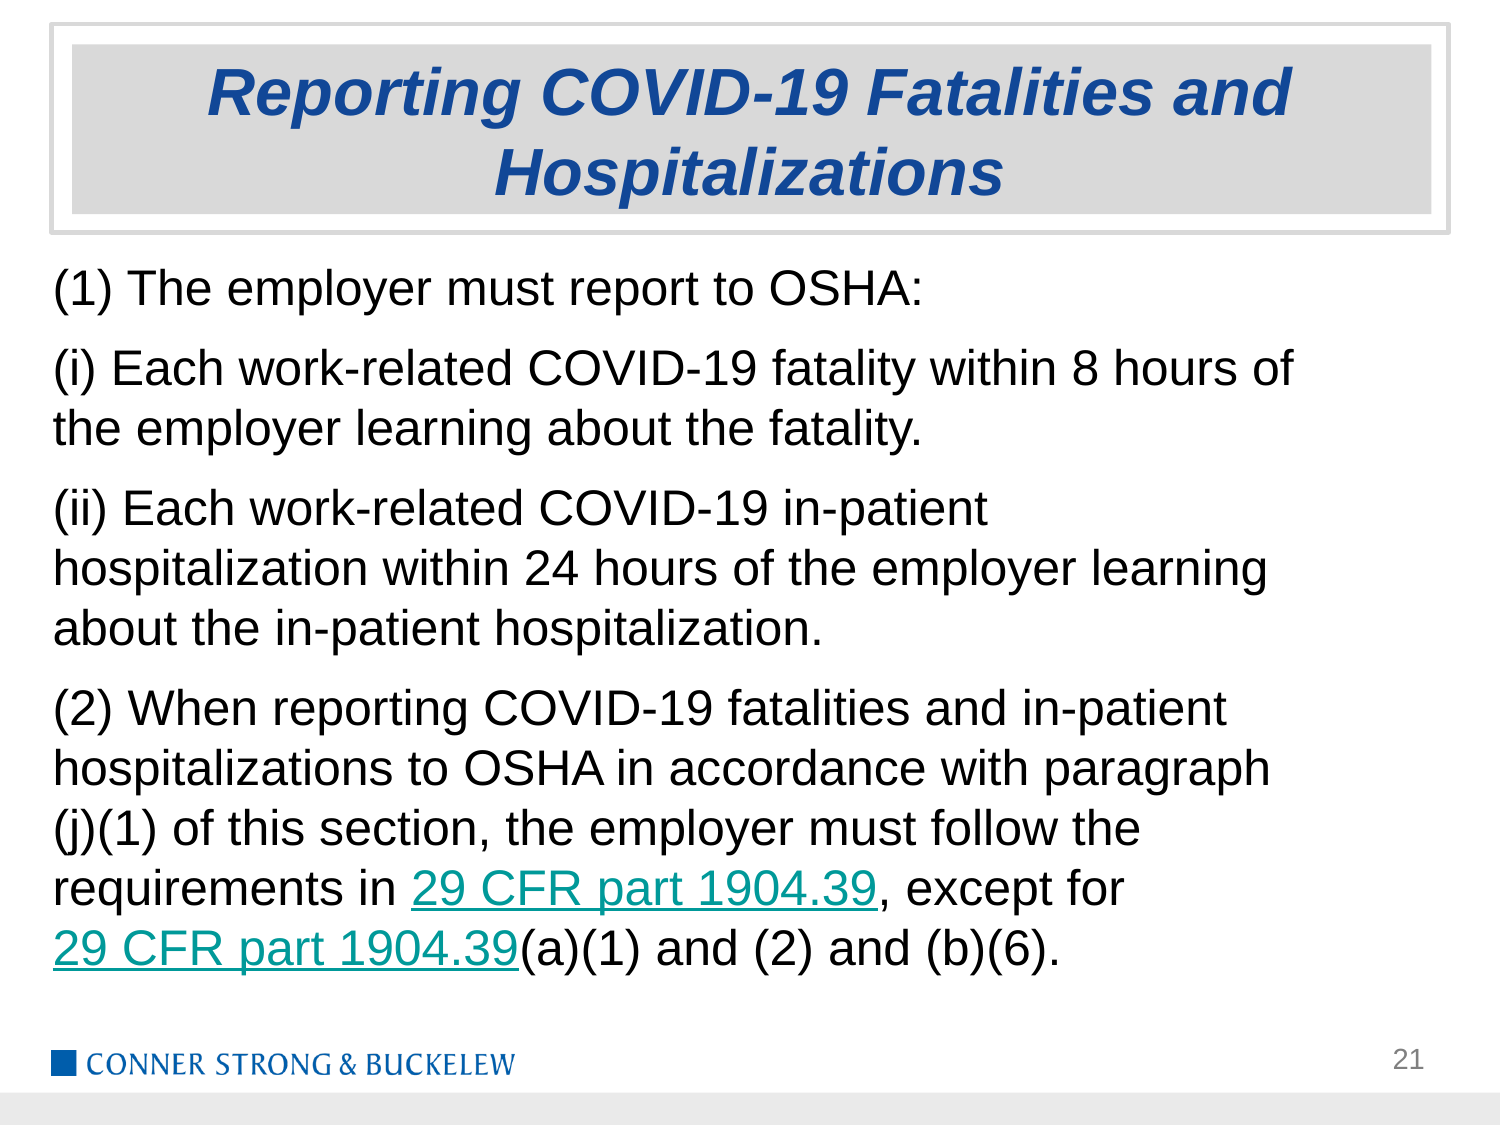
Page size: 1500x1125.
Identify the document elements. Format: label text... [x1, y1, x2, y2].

title Reporting COVID-19 Fatalities and Hospitalizations [71, 44, 1429, 215]
list (1) The employer must report to OSHA: (i) Each work-related COVID-19 fatality within 8 hours of the employer learning about the fatality. (ii) Each work-related COVID-19 in-patient hospitalization within 24 hours of the employer learning about the in-patient hospitalization. (2) When reporting COVID-19 fatalities and in-patient hospitalizations to OSHA in accordance with paragraph (j)(1) of this section, the employer must follow the requirements in 29 CFR part 1904.39, except for 29 CFR part 1904.39(a)(1) and (2) and (b)(6). [0, 247, 1329, 993]
picture [51, 1050, 515, 1076]
